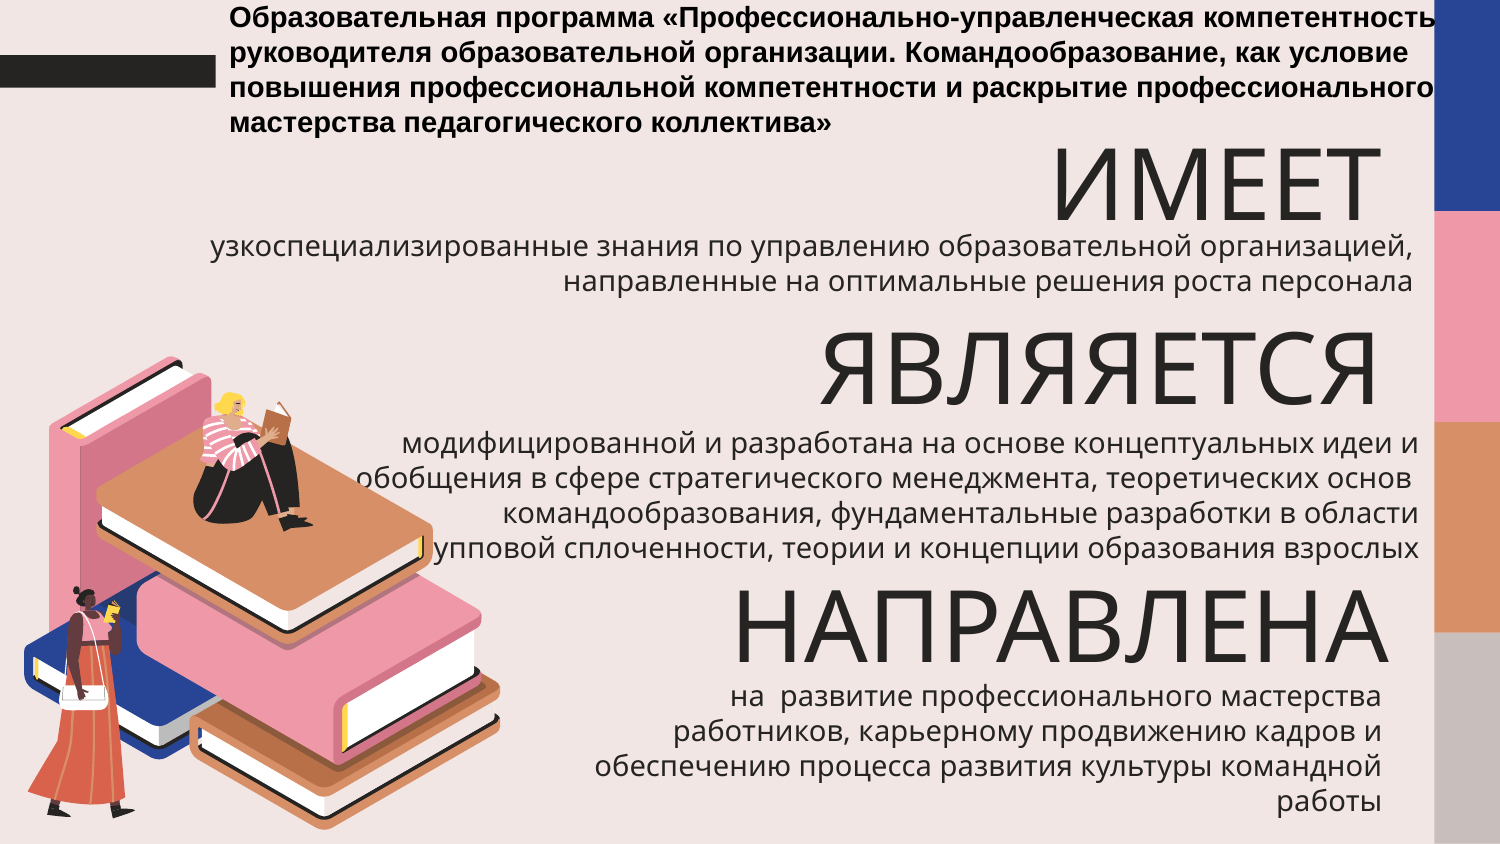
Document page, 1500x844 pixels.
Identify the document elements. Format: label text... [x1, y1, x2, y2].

title ИМЕЕТ [563, 146, 1398, 212]
title ЯВЛЯЯЕТСЯ [563, 303, 1398, 440]
subtitle модифицированной и разработана на основе концептуальных идеи и обобщения в сфере стратегического менеджмента, теоретических основ командообразования, фундаментальные разработки в области групповой сплоченности, теории и концепции образования взрослых [505, 409, 1436, 472]
subtitle на развитие профессионального мастерства работников, карьерному продвижению кадров и обеспечению процесса развития культуры командной работы [563, 662, 1398, 725]
text_box Образовательная программа «Профессионально-управленческая компетентность руководителя образовательной организации. Командообразование, как условие повышения профессиональной компетентности и раскрытие профессионального мастерства педагогического коллектива» [214, 0, 1465, 146]
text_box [24, 356, 501, 830]
title НАПРАВЛЕНА [571, 562, 1405, 698]
subtitle узкоспециализированные знания по управлению образовательной организацией, направленные на оптимальные решения роста персонала [82, 212, 1430, 276]
